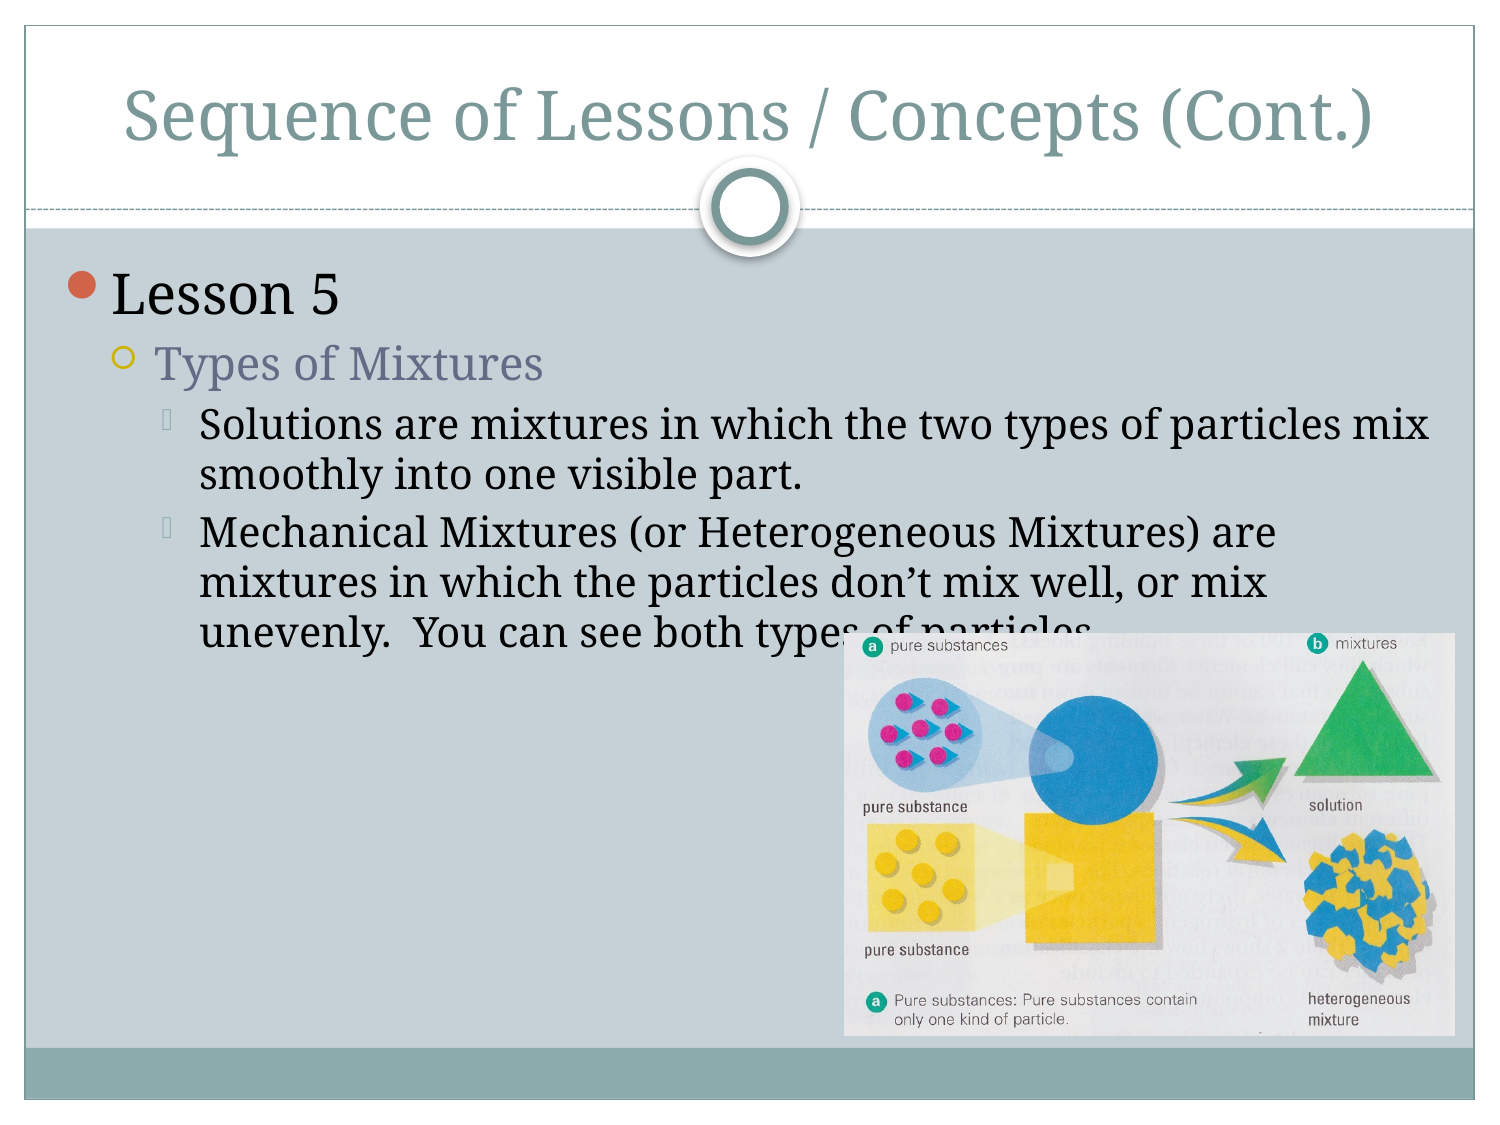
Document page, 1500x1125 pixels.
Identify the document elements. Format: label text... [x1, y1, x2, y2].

list Lesson 5 Types of Mixtures Solutions are mixtures in which the two types of particles mix smoothly into one visible part. Mechanical Mixtures (or Heterogeneous Mixtures) are mixtures in which the particles don’t mix well, or mix unevenly. You can see both types of particles. [49, 250, 1445, 1001]
picture [844, 633, 1456, 1036]
title Sequence of Lessons / Concepts (Cont.) [49, 37, 1450, 162]
